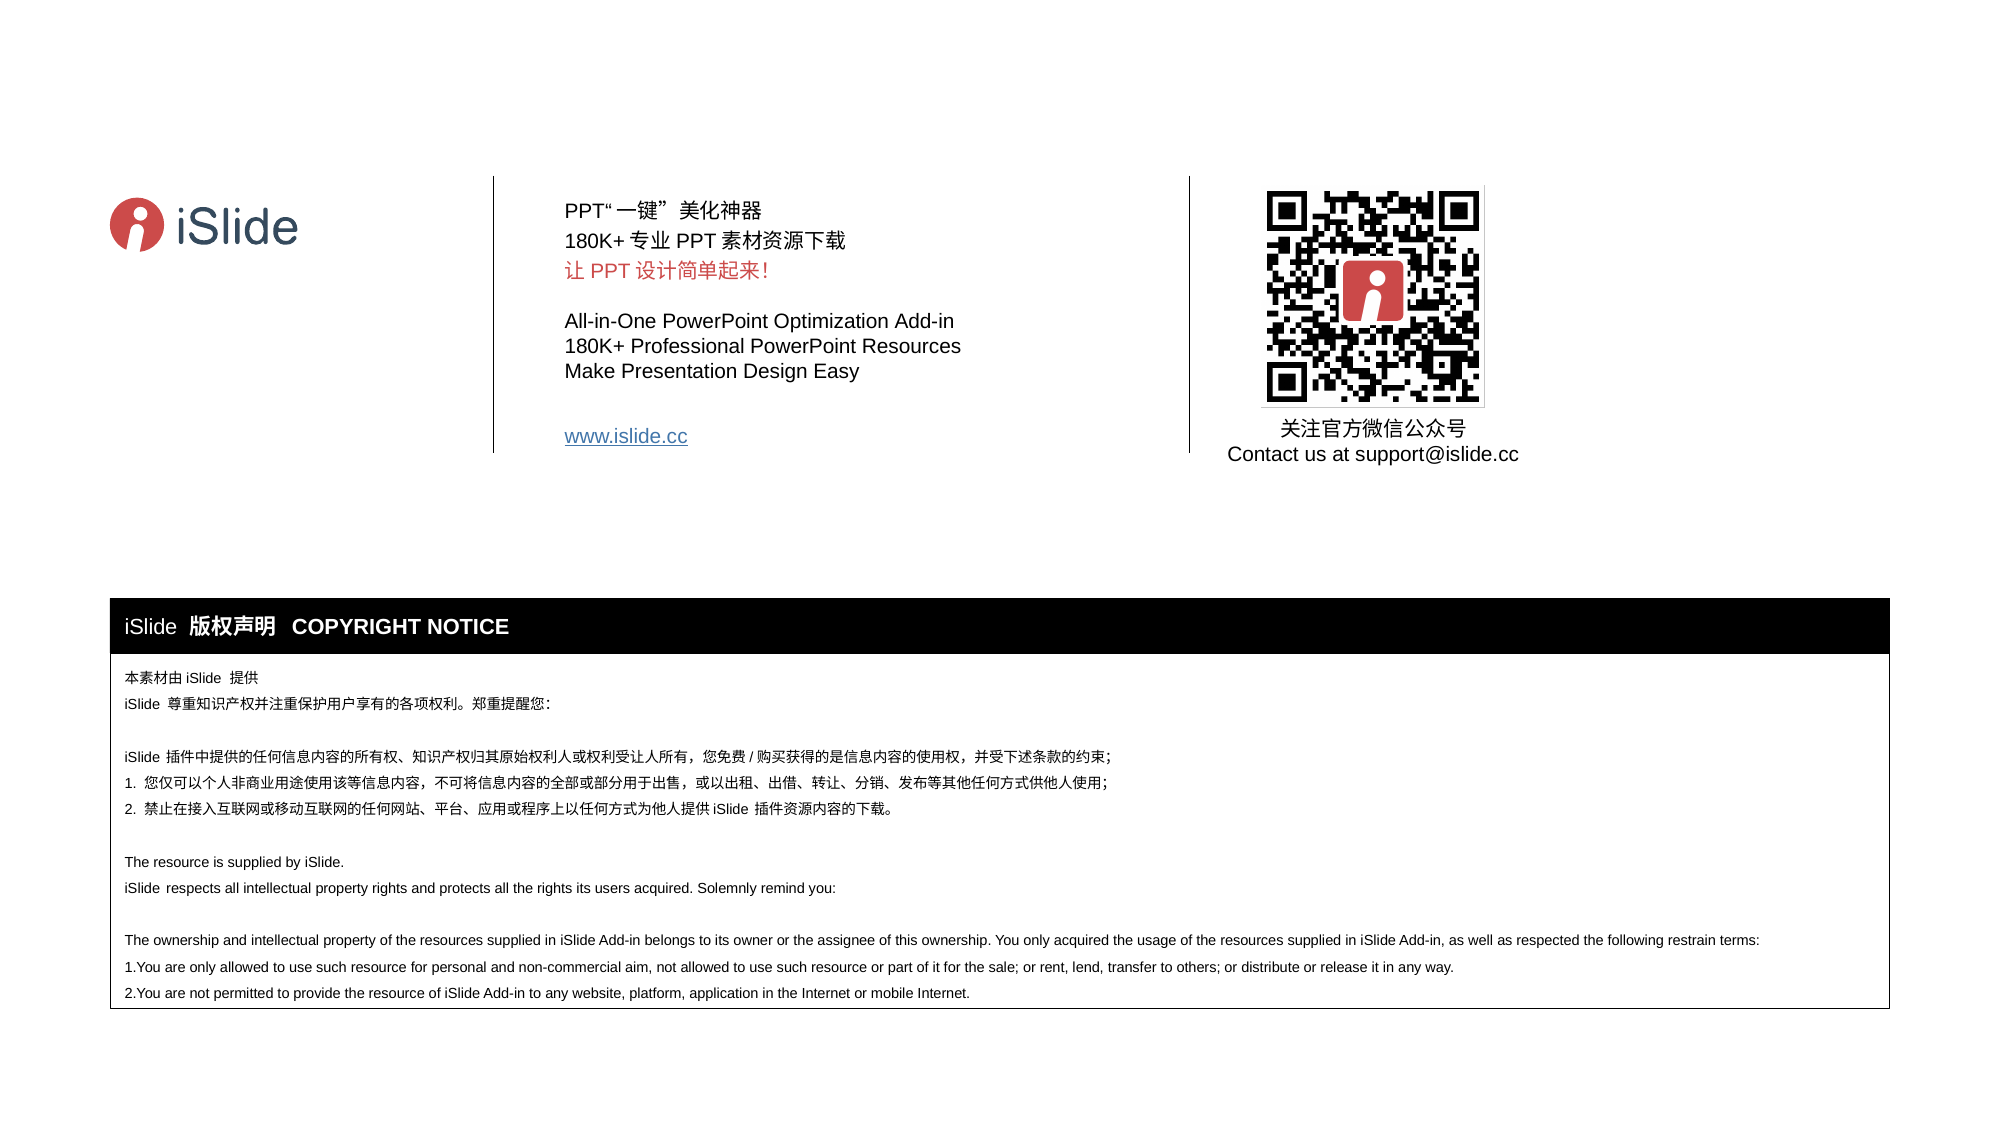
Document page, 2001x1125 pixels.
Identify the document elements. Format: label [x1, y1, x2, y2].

text_box [549, 185, 1133, 456]
text_box [109, 598, 1890, 1008]
text_box [109, 197, 318, 253]
text_box [1210, 185, 1536, 474]
